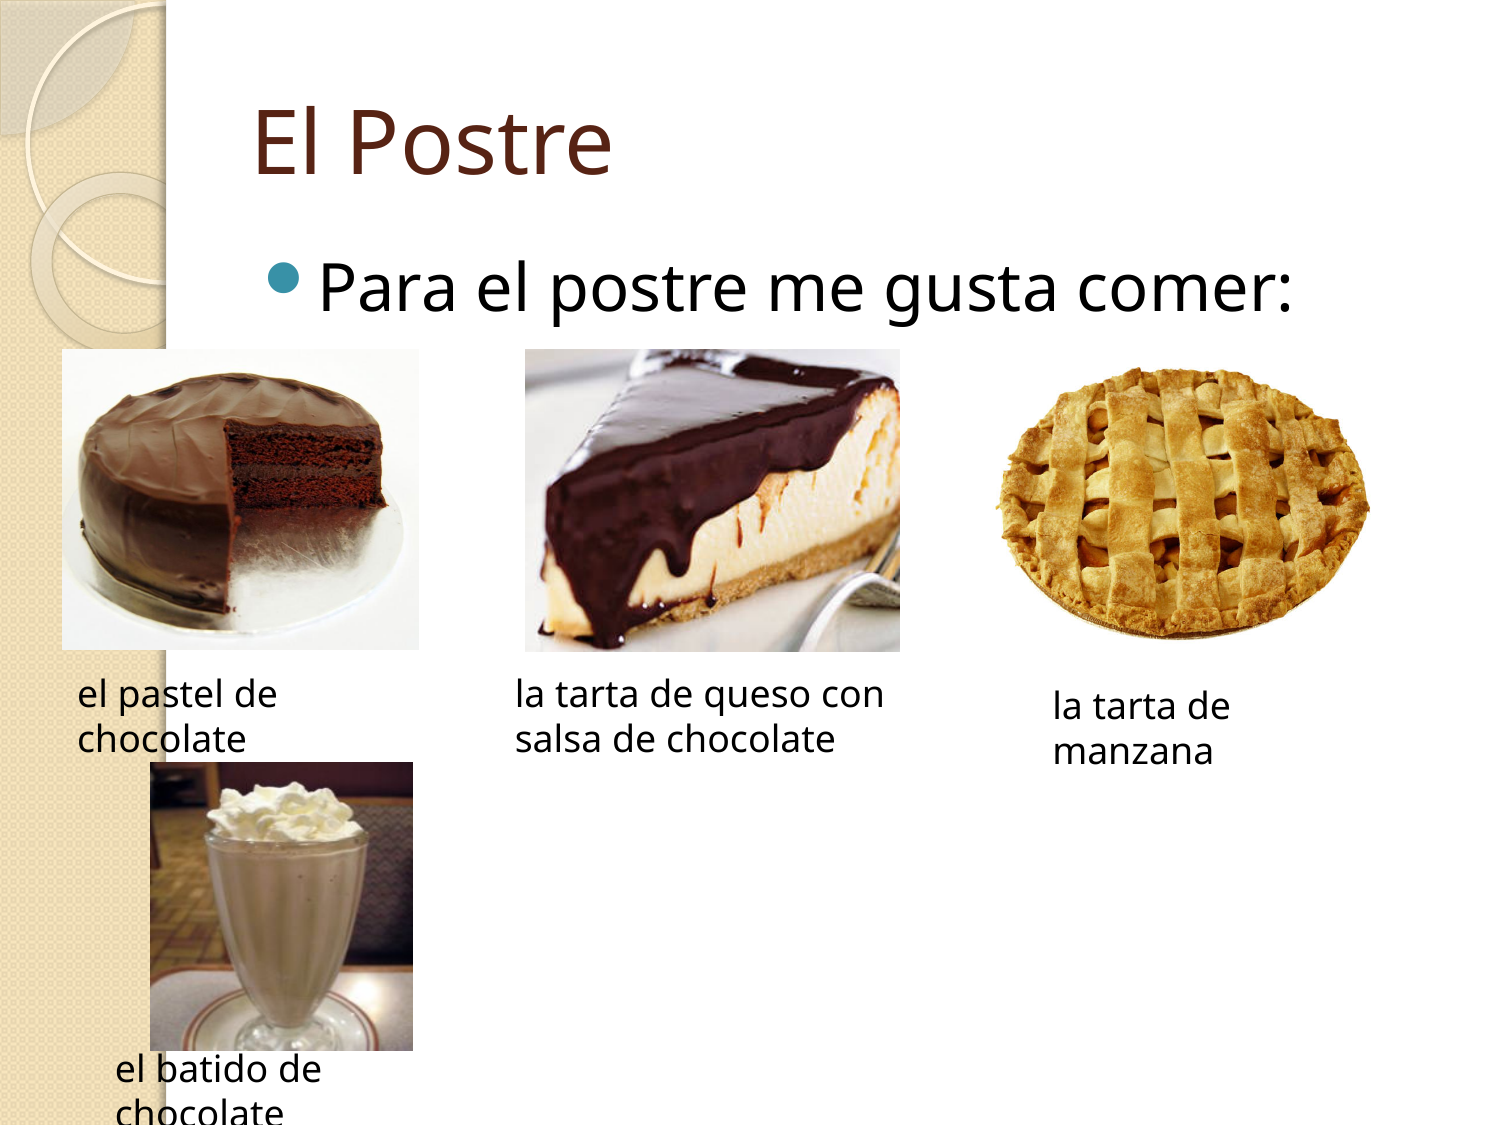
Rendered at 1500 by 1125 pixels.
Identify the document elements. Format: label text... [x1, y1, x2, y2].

text_box la tarta de manzana [1037, 674, 1375, 780]
text_box el batido de chocolate [99, 1037, 500, 1125]
picture [149, 762, 413, 1051]
picture [987, 362, 1376, 646]
text_box la tarta de queso con salsa de chocolate [500, 662, 975, 768]
title El Postre [235, 45, 1466, 233]
text_box el pastel de chocolate [62, 662, 450, 768]
list Para el postre me gusta comer: [235, 237, 1466, 1025]
picture [62, 349, 420, 651]
picture [524, 349, 901, 652]
